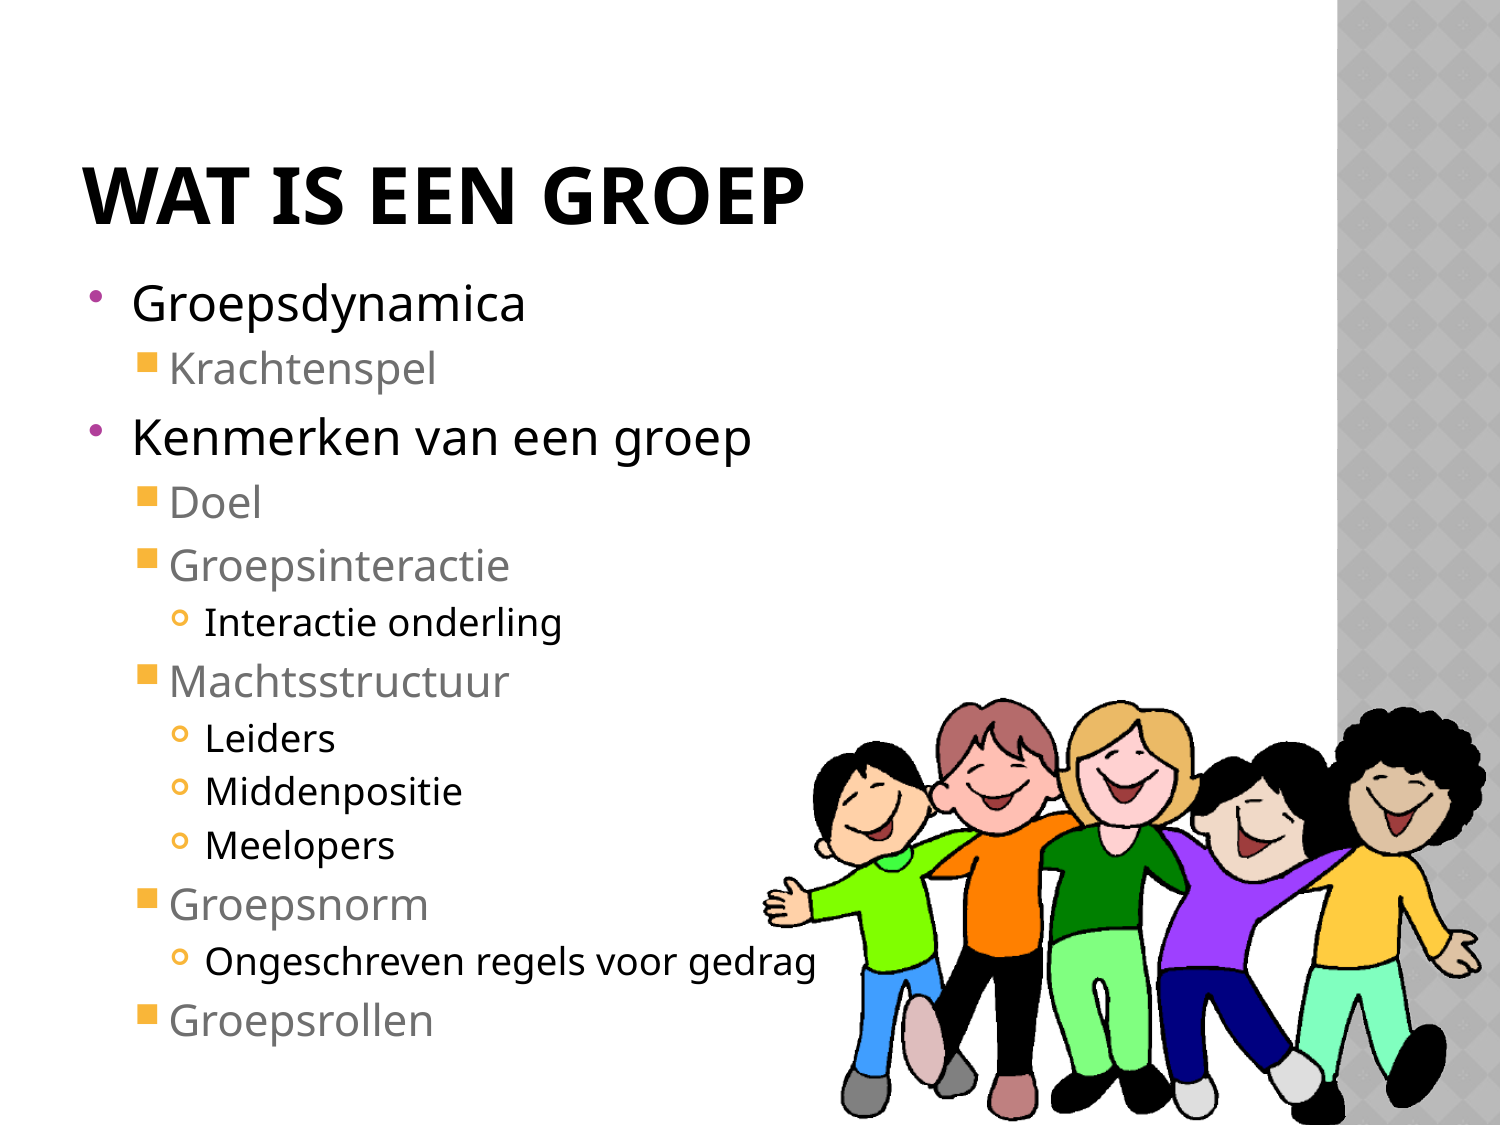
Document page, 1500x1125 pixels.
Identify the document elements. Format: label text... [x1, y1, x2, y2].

title Wat is een groep [75, 52, 1263, 240]
list Groepsdynamica Krachtenspel Kenmerken van een groep Doel Groepsinteractie Interactie onderling Machtsstructuur Leiders Middenpositie Meelopers Groepsnorm Ongeschreven regels voor gedrag Groepsrollen [75, 264, 1263, 1059]
picture [761, 690, 1495, 1125]
